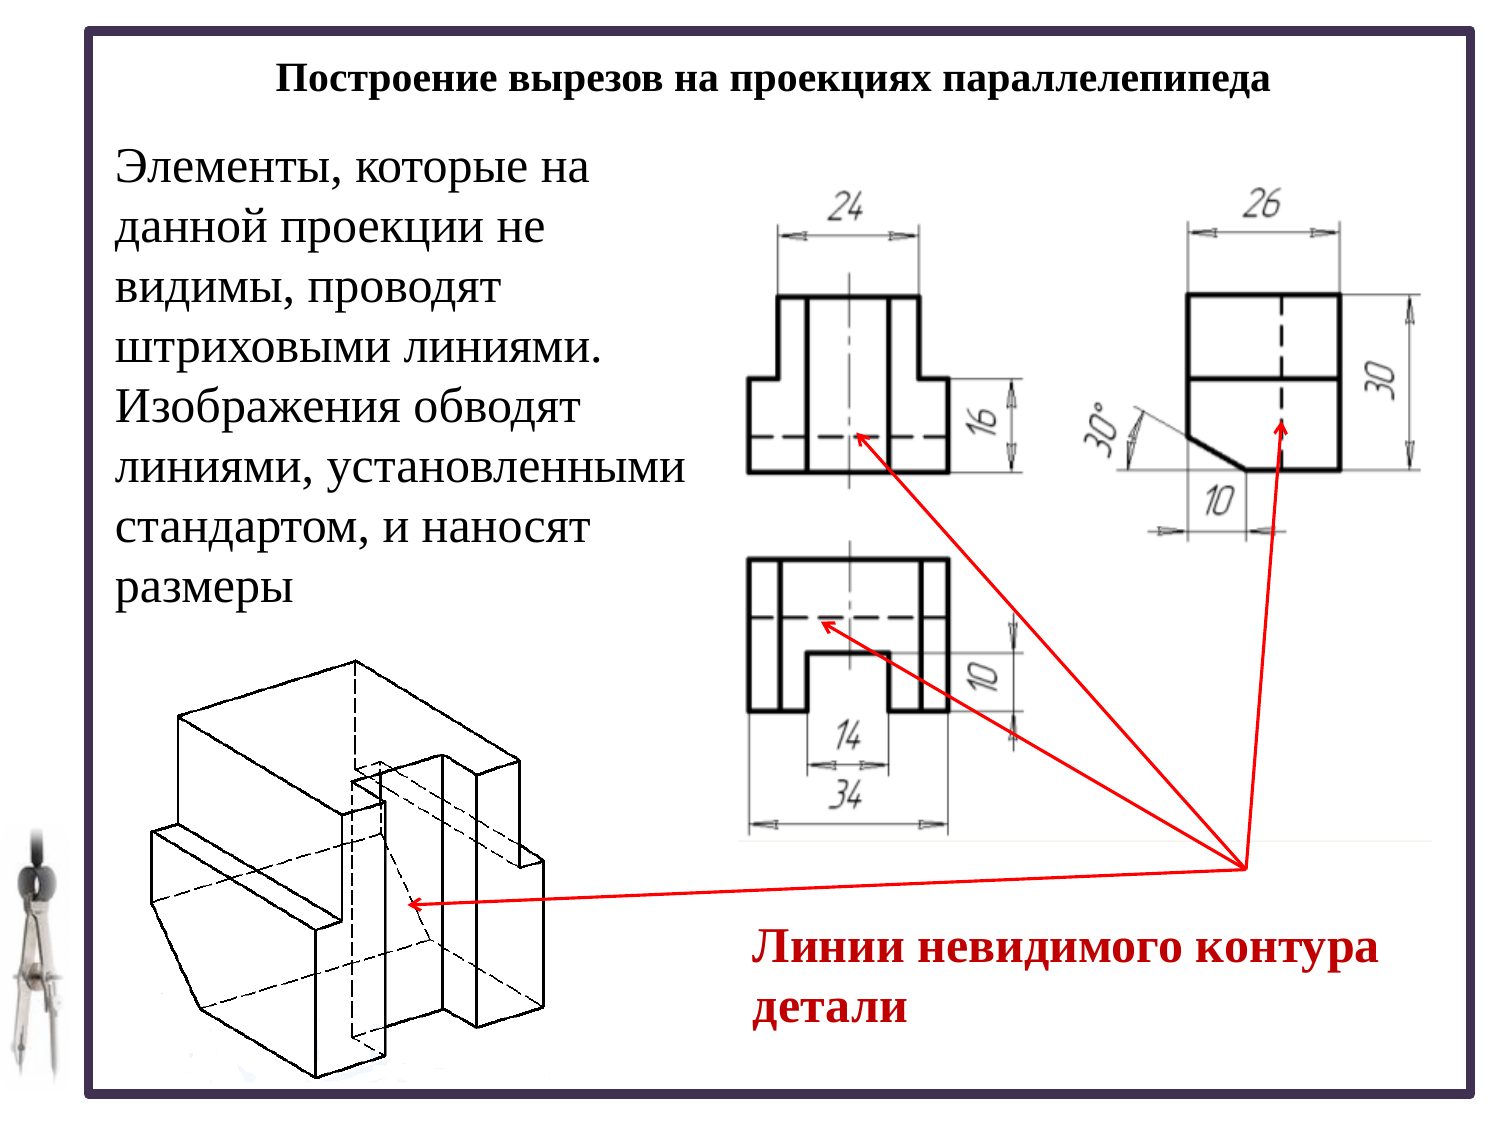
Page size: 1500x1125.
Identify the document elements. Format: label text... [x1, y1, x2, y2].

text_box [86, 29, 1473, 1096]
text_box Линии невидимого контура детали [738, 905, 1459, 1040]
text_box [407, 869, 1247, 906]
picture [0, 822, 72, 1095]
text_box Построение вырезов на проекциях параллелепипеда [88, 42, 1459, 108]
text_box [820, 621, 1247, 868]
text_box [1245, 420, 1282, 870]
picture [737, 172, 1432, 843]
picture [135, 656, 550, 1083]
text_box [856, 432, 1240, 619]
text_box Элементы, которые на данной проекции не видимы, проводят штриховыми линиями. Изображения обводят линиями, установленными стандартом, и наносят размеры [100, 125, 739, 621]
